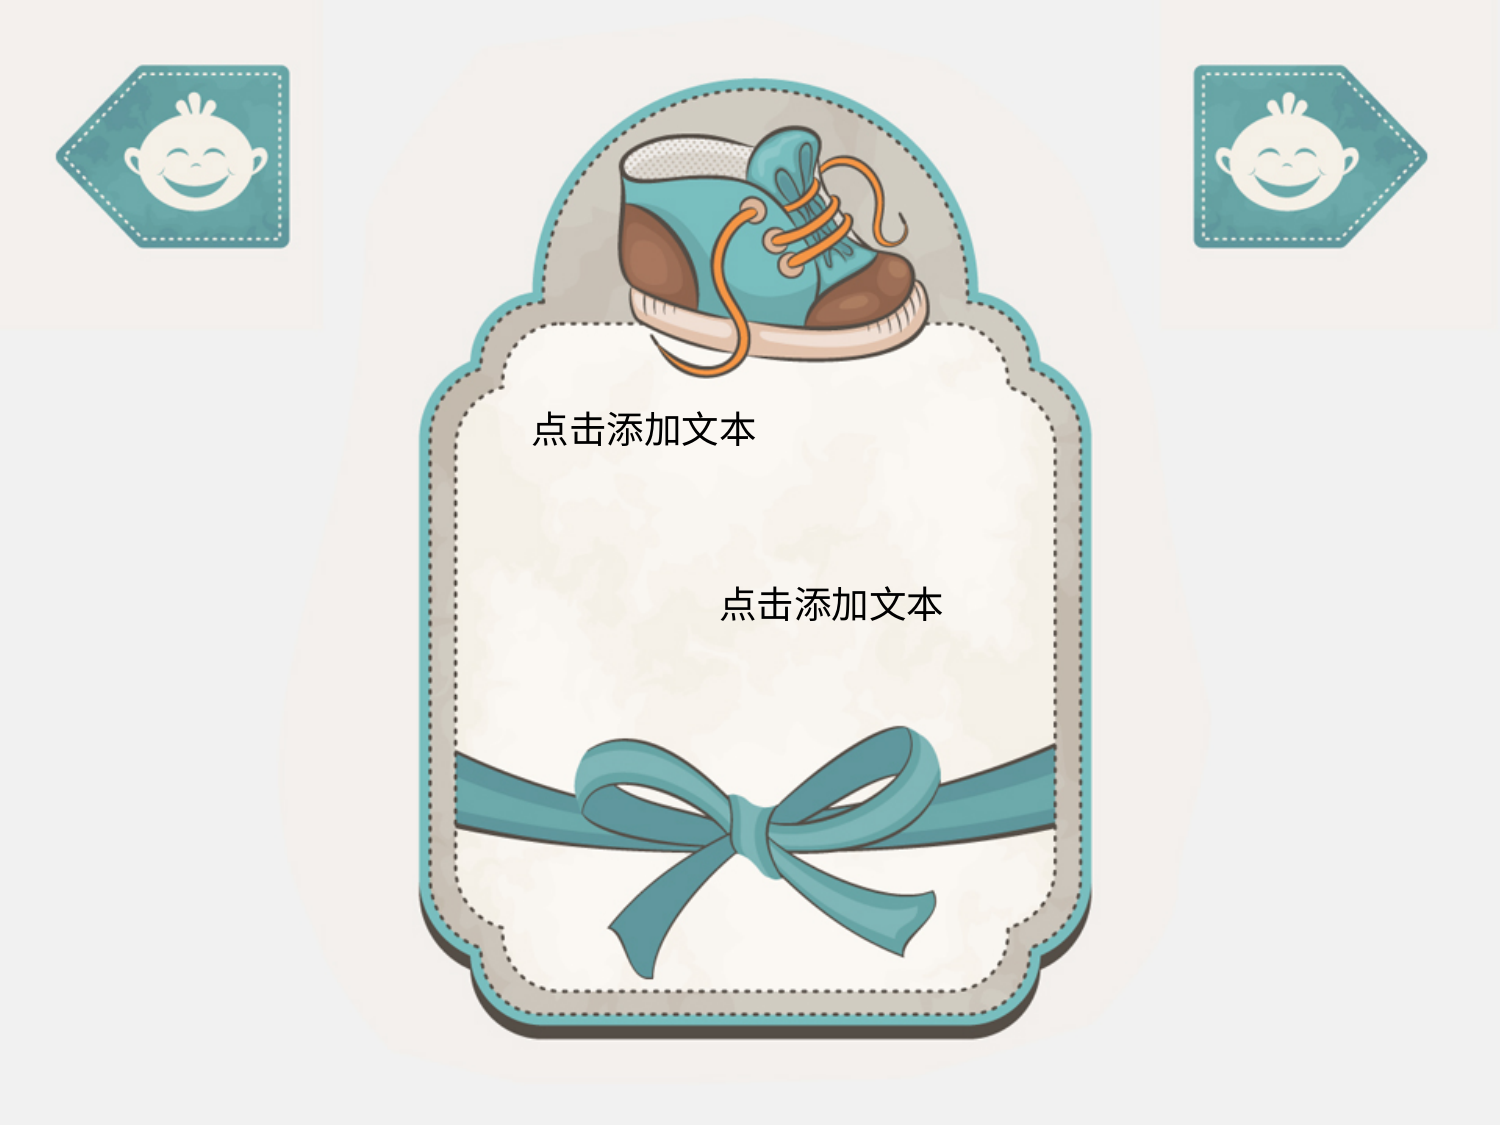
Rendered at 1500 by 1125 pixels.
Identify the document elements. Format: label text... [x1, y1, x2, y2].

picture [0, 0, 1500, 1125]
text_box 点击添加文本 [516, 398, 772, 459]
text_box 点击添加文本 [704, 574, 960, 634]
